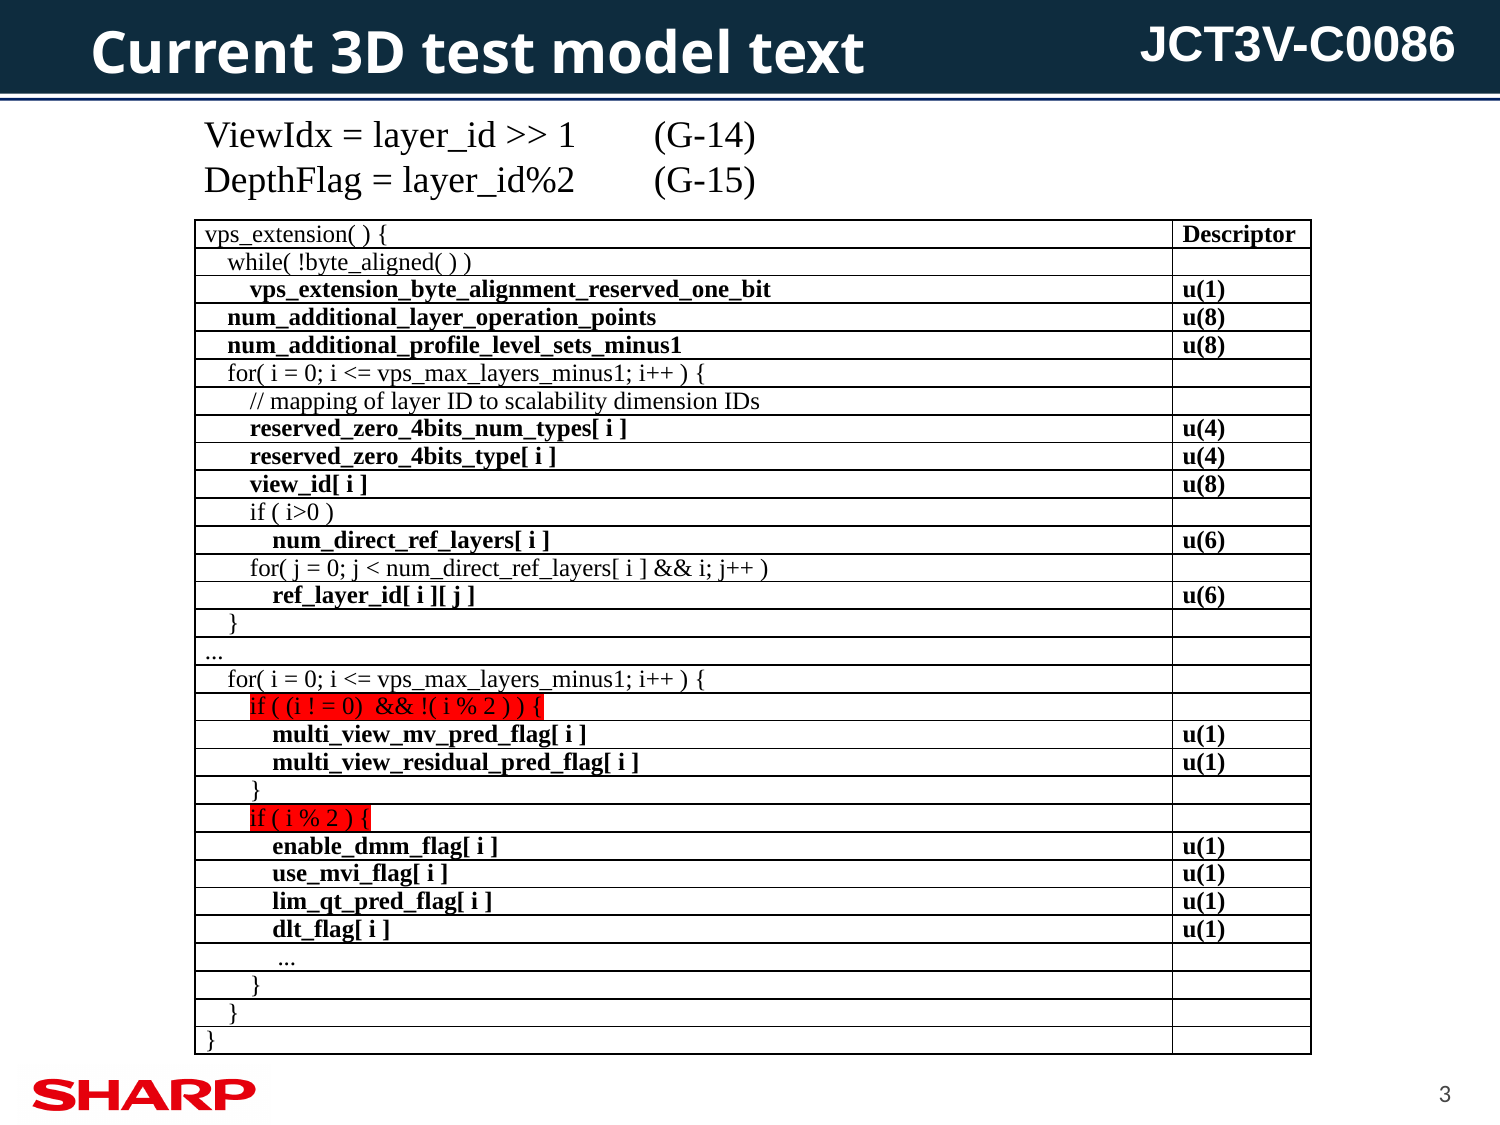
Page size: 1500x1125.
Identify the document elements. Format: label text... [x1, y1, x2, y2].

table_cell [1173, 805, 1310, 831]
table_cell u(1) [1173, 749, 1310, 775]
table_cell [1173, 694, 1310, 720]
table_cell [1173, 972, 1310, 998]
table_cell u(6) [1173, 527, 1310, 553]
table_header vps_extension( ) { [196, 221, 1172, 247]
table_cell for( j = 0; j < num_direct_ref_layers[ i ] && i; j++ ) [196, 555, 1172, 581]
table_cell u(4) [1173, 443, 1310, 469]
table_cell u(1) [1173, 916, 1310, 942]
table_cell } [196, 610, 1172, 636]
table_cell [1173, 666, 1310, 692]
table_cell vps_extension_byte_alignment_reserved_one_bit [196, 276, 1172, 302]
table_cell [1173, 388, 1310, 414]
title Current 3D test model text [74, 15, 1426, 85]
table_cell u(1) [1173, 888, 1310, 914]
table_cell if ( i % 2 ) { [196, 805, 1172, 831]
table_cell while( !byte_aligned( ) ) [196, 249, 1172, 275]
table_cell ... [196, 638, 1172, 664]
table_cell u(1) [1173, 833, 1310, 859]
table_cell [1173, 360, 1310, 386]
table_cell [1173, 1000, 1310, 1026]
table_cell lim_qt_pred_flag[ i ] [196, 888, 1172, 914]
table_cell u(1) [1173, 721, 1310, 748]
table_cell u(1) [1173, 861, 1310, 887]
table_cell u(8) [1173, 332, 1310, 358]
table_cell [1173, 944, 1310, 970]
table_cell if ( i>0 ) [196, 499, 1172, 525]
table_cell u(8) [1173, 304, 1310, 330]
table_cell ... [196, 944, 1172, 970]
table_cell num_additional_layer_operation_points [196, 304, 1172, 330]
table_cell } [196, 1000, 1172, 1026]
table_cell num_direct_ref_layers[ i ] [196, 527, 1172, 553]
picture [17, 1064, 271, 1125]
table_cell [1173, 499, 1310, 525]
table_cell num_additional_profile_level_sets_minus1 [196, 332, 1172, 358]
table_cell } [196, 972, 1172, 998]
table_cell for( i = 0; i <= vps_max_layers_minus1; i++ ) { [196, 666, 1172, 692]
table_cell u(4) [1173, 416, 1310, 442]
table_cell if ( (i ! = 0) && !( i % 2 ) ) { [196, 694, 1172, 720]
table_cell reserved_zero_4bits_type[ i ] [196, 443, 1172, 469]
table_cell enable_dmm_flag[ i ] [196, 833, 1172, 859]
table_header Descriptor [1173, 221, 1310, 247]
table_cell use_mvi_flag[ i ] [196, 861, 1172, 887]
table_cell [1173, 777, 1310, 803]
table_cell dlt_flag[ i ] [196, 916, 1172, 942]
table_cell reserved_zero_4bits_num_types[ i ] [196, 416, 1172, 442]
table_cell [1173, 555, 1310, 581]
table_cell [1173, 249, 1310, 275]
table_cell view_id[ i ] [196, 471, 1172, 497]
table_cell } [196, 777, 1172, 803]
table_cell u(6) [1173, 582, 1310, 608]
table_cell } [196, 1027, 1172, 1053]
table_cell multi_view_mv_pred_flag[ i ] [196, 721, 1172, 748]
table_cell u(1) [1173, 276, 1310, 302]
text_box ViewIdx = layer_id >> 1 (G‑14) DepthFlag = layer_id%2 (G‑15) [188, 102, 1311, 208]
table_cell [1173, 638, 1310, 664]
table_cell for( i = 0; i <= vps_max_layers_minus1; i++ ) { [196, 360, 1172, 386]
table_cell u(8) [1173, 471, 1310, 497]
table_cell ref_layer_id[ i ][ j ] [196, 582, 1172, 608]
table_cell [1173, 1027, 1310, 1053]
table_cell // mapping of layer ID to scalability dimension IDs [196, 388, 1172, 414]
table_cell multi_view_residual_pred_flag[ i ] [196, 749, 1172, 775]
slide_number 3 [1345, 1062, 1467, 1108]
table_cell [1173, 610, 1310, 636]
